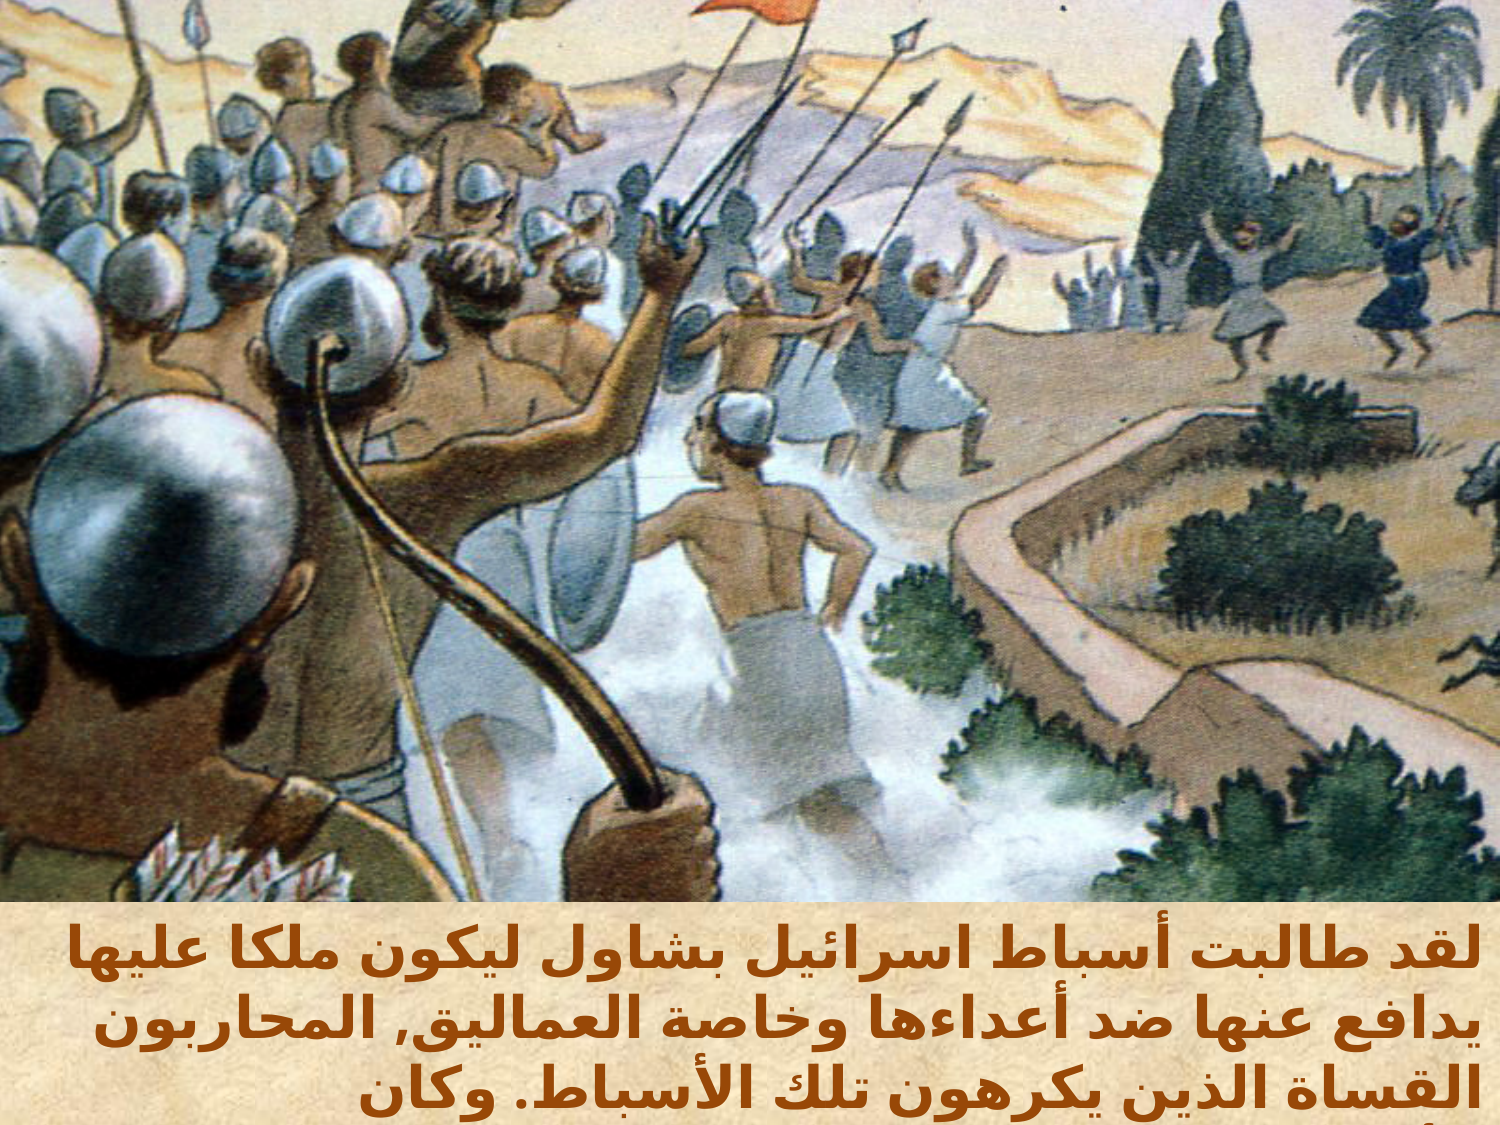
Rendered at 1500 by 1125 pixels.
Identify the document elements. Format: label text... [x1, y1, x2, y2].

picture [0, 0, 1500, 903]
text_box لقد طالبت أسباط اسرائيل بشاول ليكون ملكا عليها يدافع عنها ضد أعداءها وخاصة العماليق, المحاربون القساة الذين يكرهون تلك الأسباط. وكان الأسرائيليون يخسرون المعركة تلو المعركة لأفتقادهم السلاح اللازم للمعركة. [0, 909, 1500, 1125]
